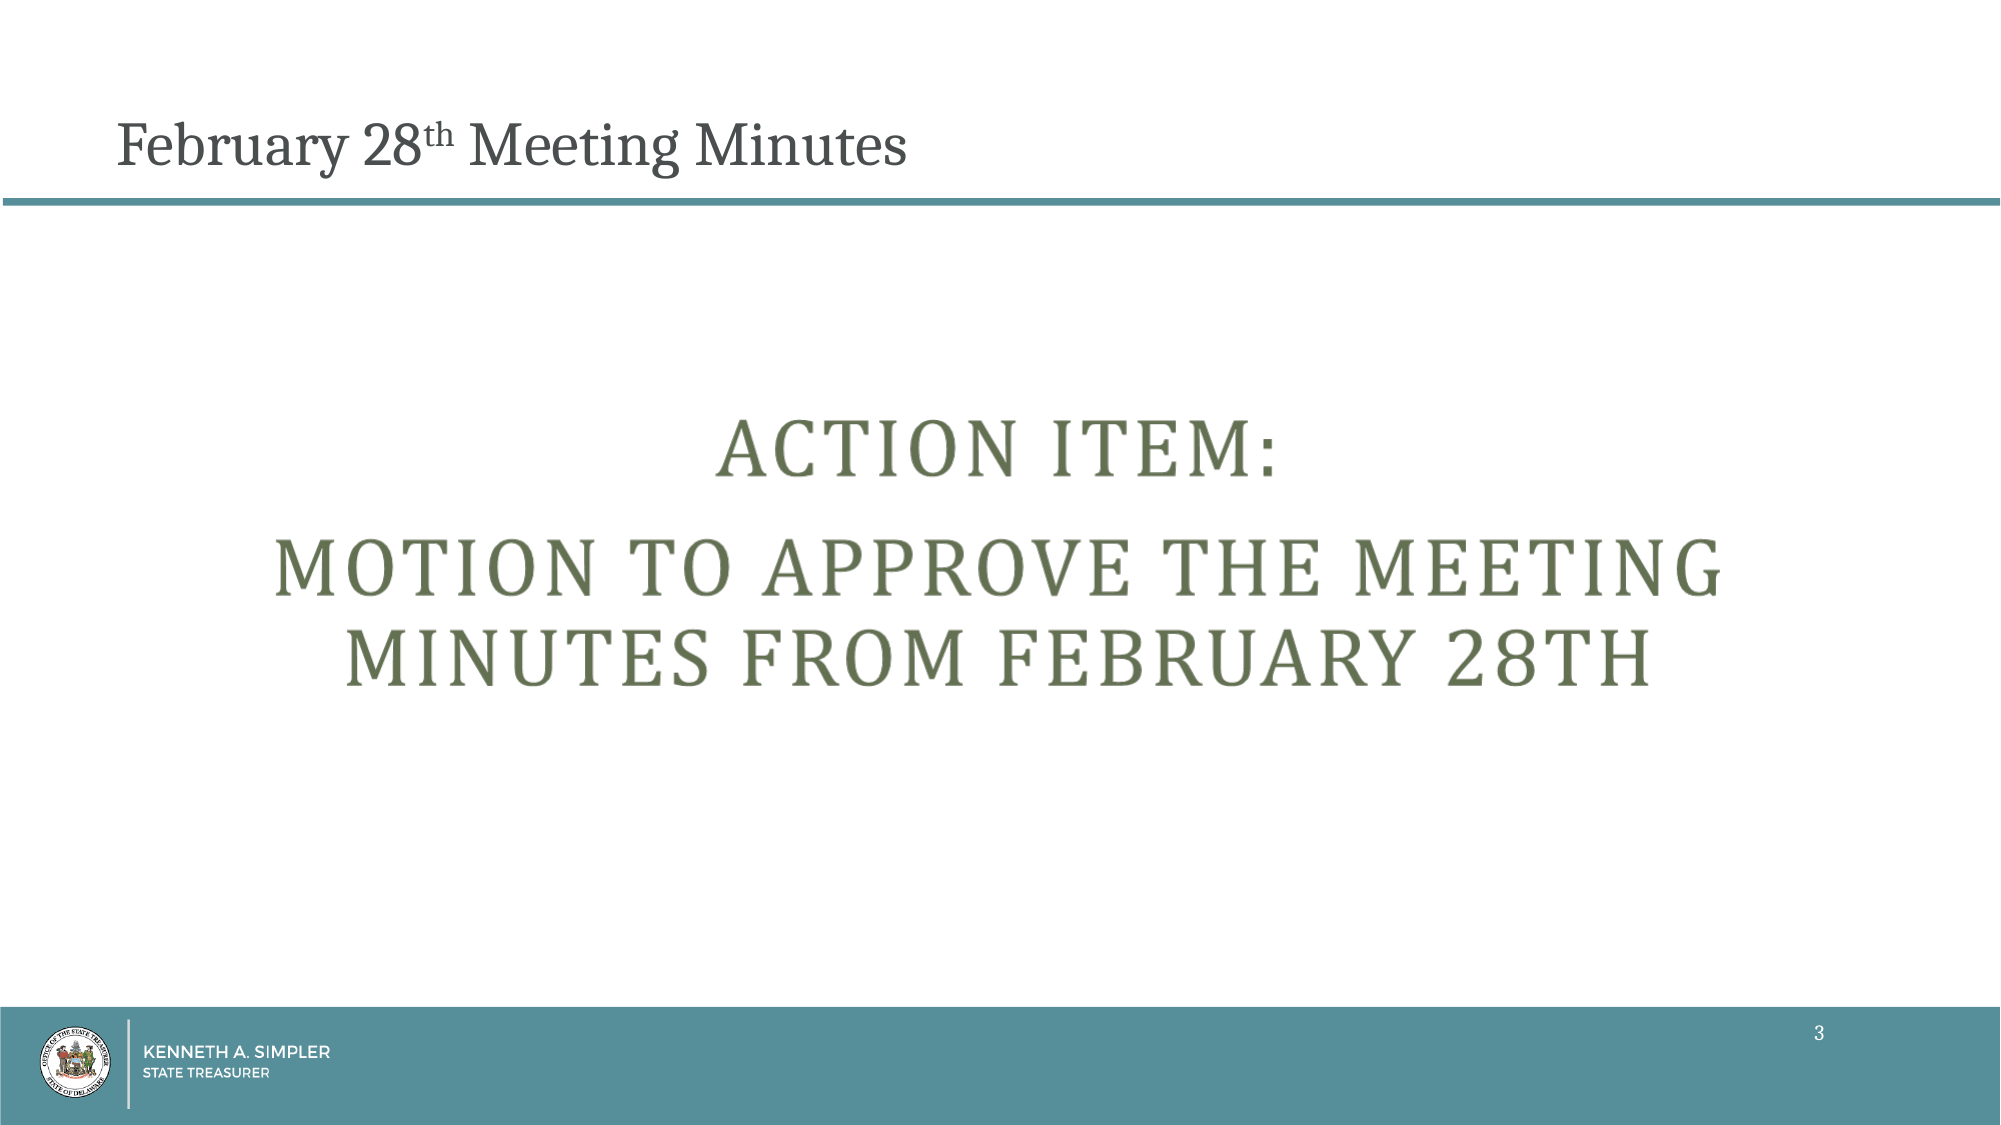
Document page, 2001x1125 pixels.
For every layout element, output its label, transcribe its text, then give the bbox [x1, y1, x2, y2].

text_box February 28th Meeting Minutes [101, 103, 1752, 222]
picture [125, 369, 1875, 756]
picture [15, 998, 345, 1125]
slide_number 3 [1620, 1006, 1840, 1057]
